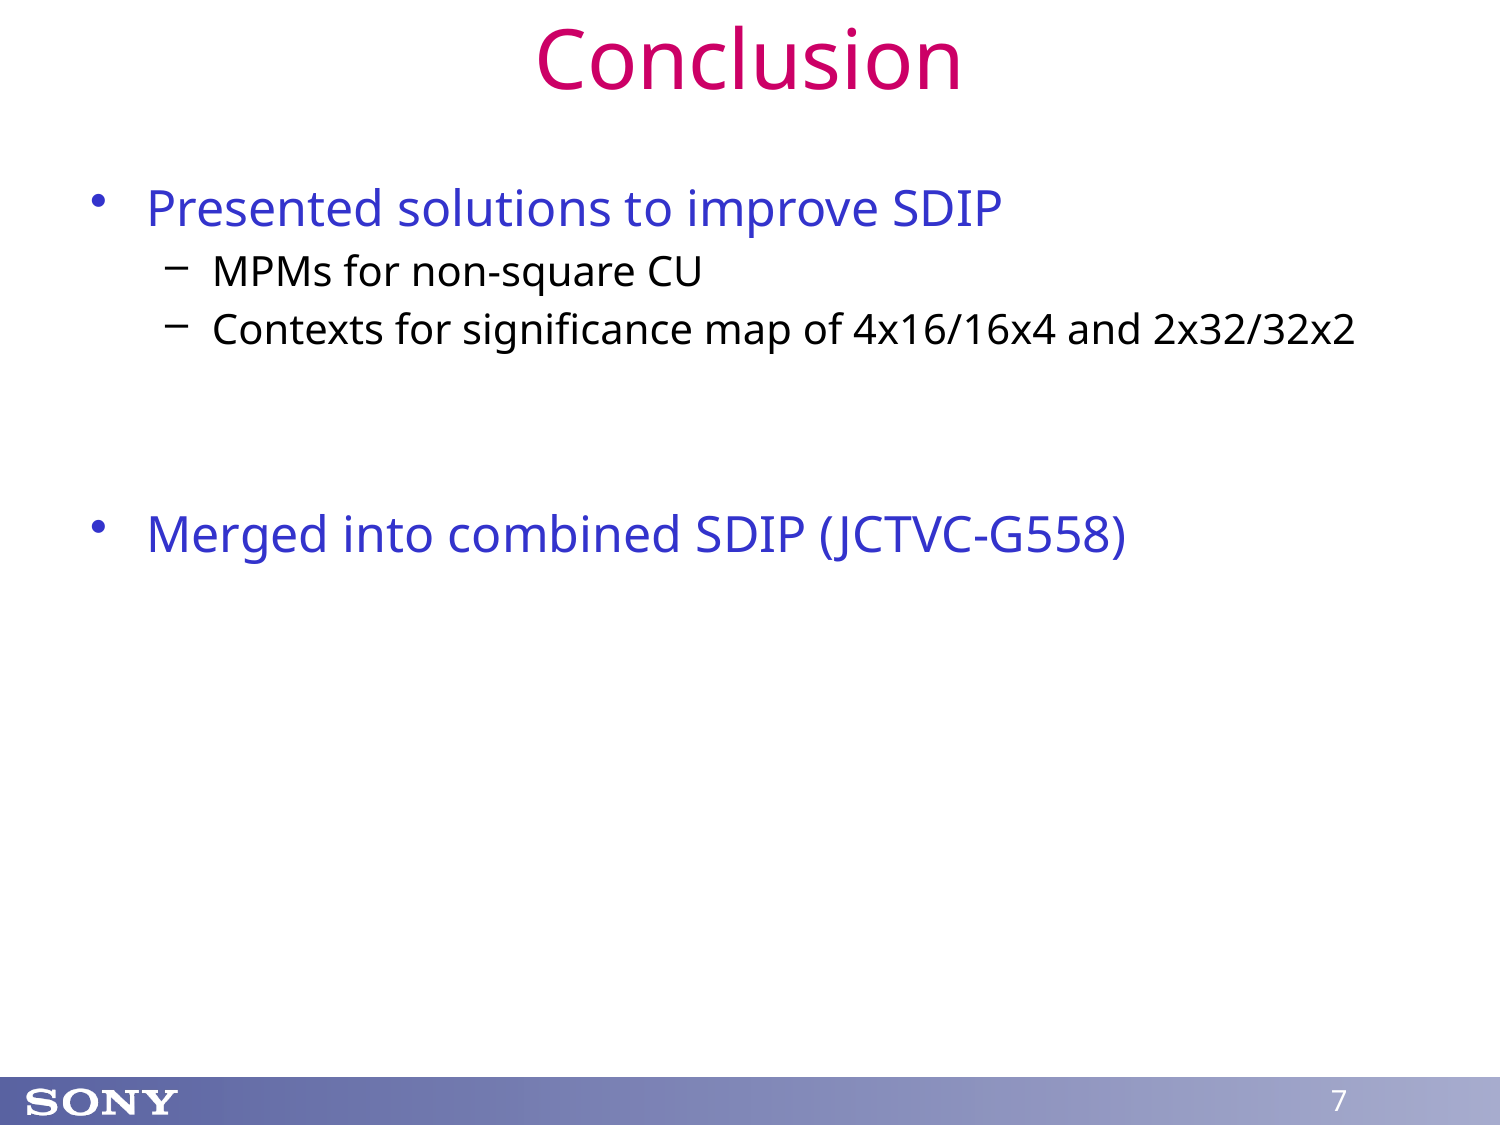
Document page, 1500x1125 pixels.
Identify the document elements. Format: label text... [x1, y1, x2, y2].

slide_number 7 [1049, 1074, 1363, 1125]
picture [26, 1088, 178, 1116]
list Presented solutions to improve SDIP MPMs for non-square CU Contexts for significance map of 4x16/16x4 and 2x32/32x2 Merged into combined SDIP (JCTVC-G558) [74, 168, 1444, 1032]
title Conclusion [112, 0, 1388, 115]
